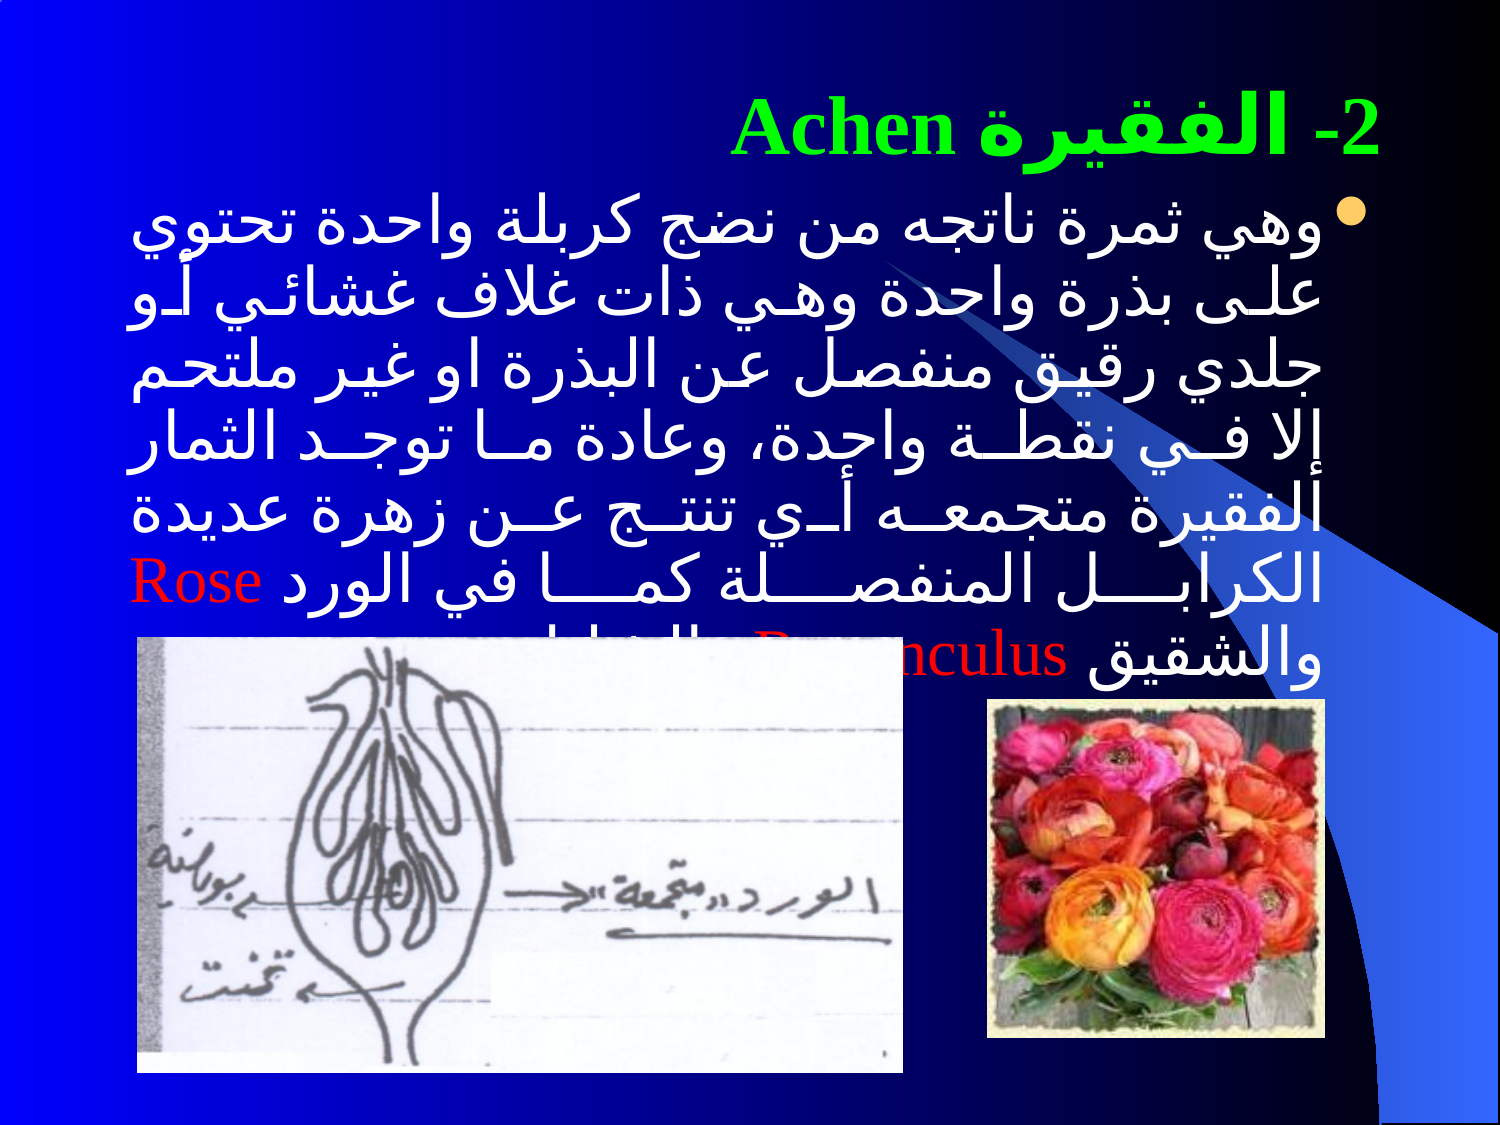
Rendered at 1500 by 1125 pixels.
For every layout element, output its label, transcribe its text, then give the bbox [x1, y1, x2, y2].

picture [987, 699, 1326, 1038]
picture [137, 637, 903, 1074]
list 2- الفقيرة Achen وهي ثمرة ناتجه من نضج كربلة واحدة تحتوي على بذرة واحدة وهي ذات غلاف غشائي أو جلدي رقيق منفصل عن البذرة او غير ملتحم إلا في نقطة واحدة، وعادة ما توجد الثمار الفقيرة متجمعه أي تنتج عن زهرة عديدة الكرابل المنفصلة كما في الورد Rose والشقيق Ranunculus والشليك. [99, 74, 1413, 651]
